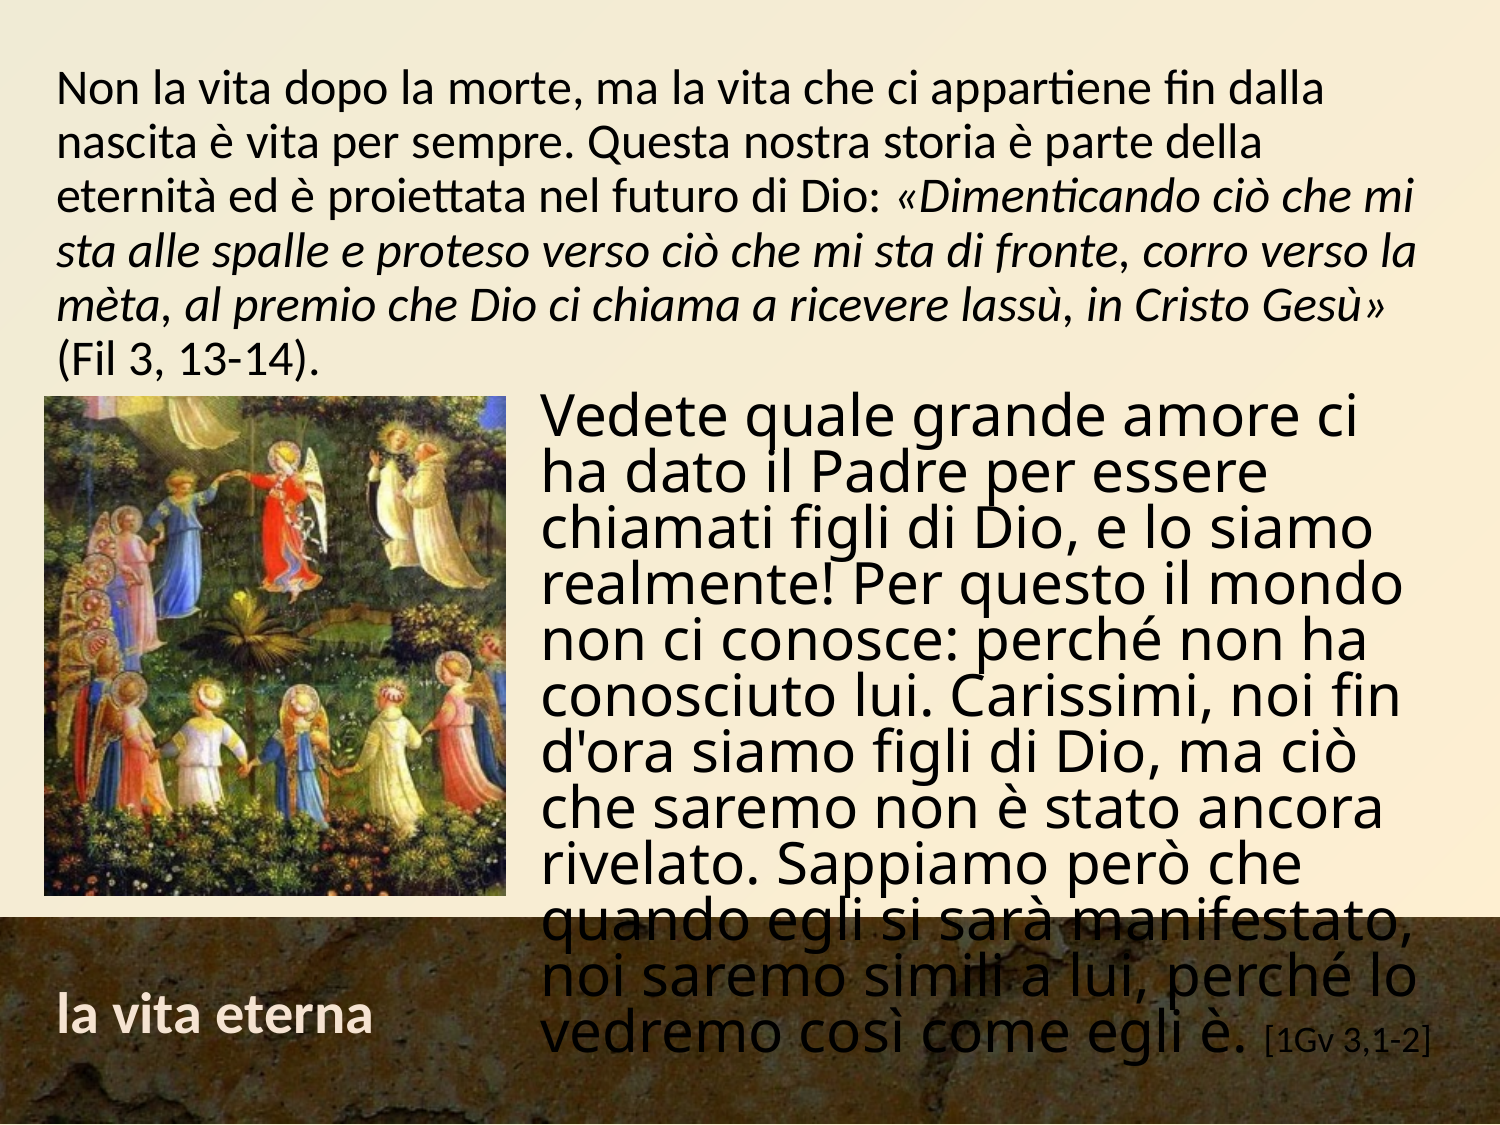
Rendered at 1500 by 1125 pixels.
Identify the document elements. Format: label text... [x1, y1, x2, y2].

text_box Non la vita dopo la morte, ma la vita che ci appartiene fin dalla nascita è vita per sempre. Questa nostra storia è parte della eternità ed è proiettata nel futuro di Dio: «Dimenticando ciò che mi sta alle spalle e proteso verso ciò che mi sta di fronte, corro verso la mèta, al premio che Dio ci chiama a ricevere lassù, in Cristo Gesù» (Fil 3, 13-14). [41, 54, 1447, 394]
text_box la vita eterna [41, 968, 525, 1053]
picture [0, 917, 1500, 1124]
text_box Vedete quale grande amore ci ha dato il Padre per essere chiamati figli di Dio, e lo siamo realmente! Per questo il mondo non ci conosce: perché non ha conosciuto lui. Carissimi, noi fin d'ora siamo figli di Dio, ma ciò che saremo non è stato ancora rivelato. Sappiamo però che quando egli si sarà manifestato, noi saremo simili a lui, perché lo vedremo così come egli è. [1Gv 3,1-2] [525, 384, 1447, 1071]
picture [44, 396, 506, 897]
